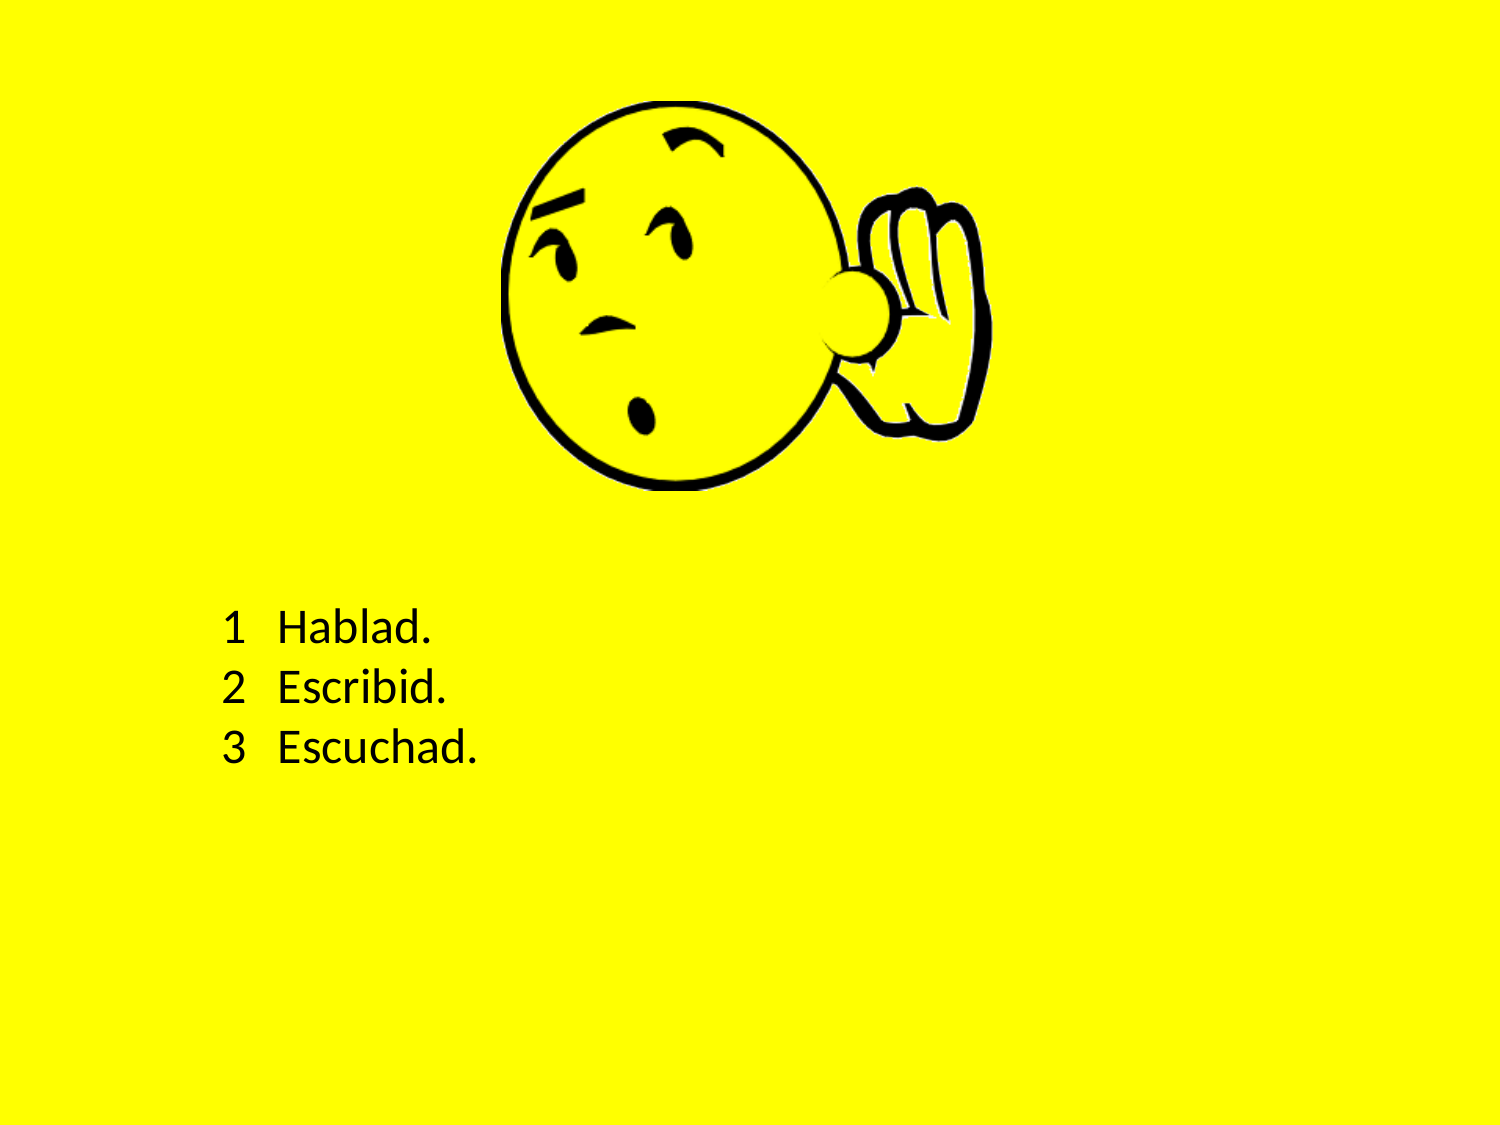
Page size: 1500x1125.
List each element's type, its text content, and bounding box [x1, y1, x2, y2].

text_box Hablad. Escribid. Escuchad. [206, 586, 1294, 781]
picture [501, 101, 1001, 492]
